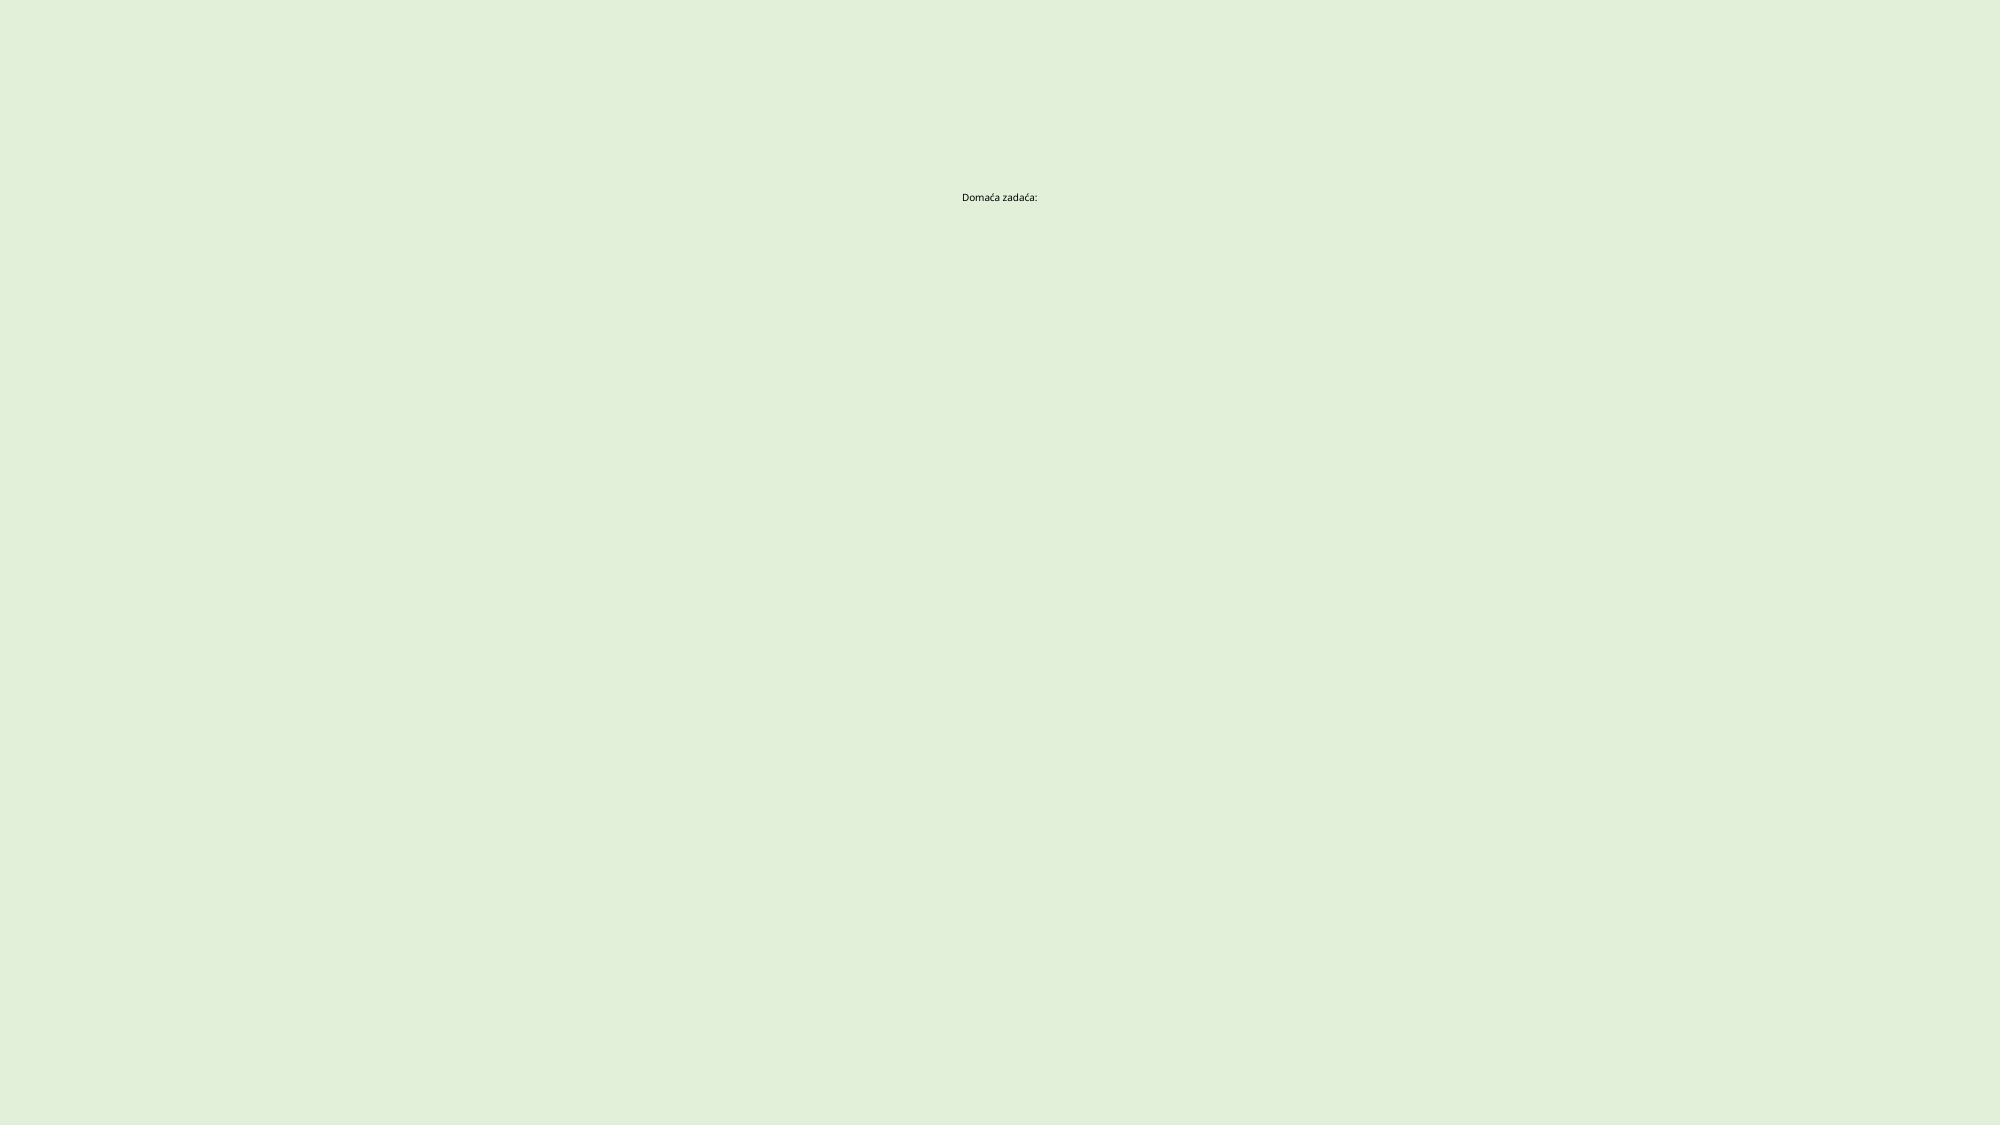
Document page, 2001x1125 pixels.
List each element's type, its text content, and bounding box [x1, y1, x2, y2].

title Domaća zadaća: [249, 184, 1750, 212]
